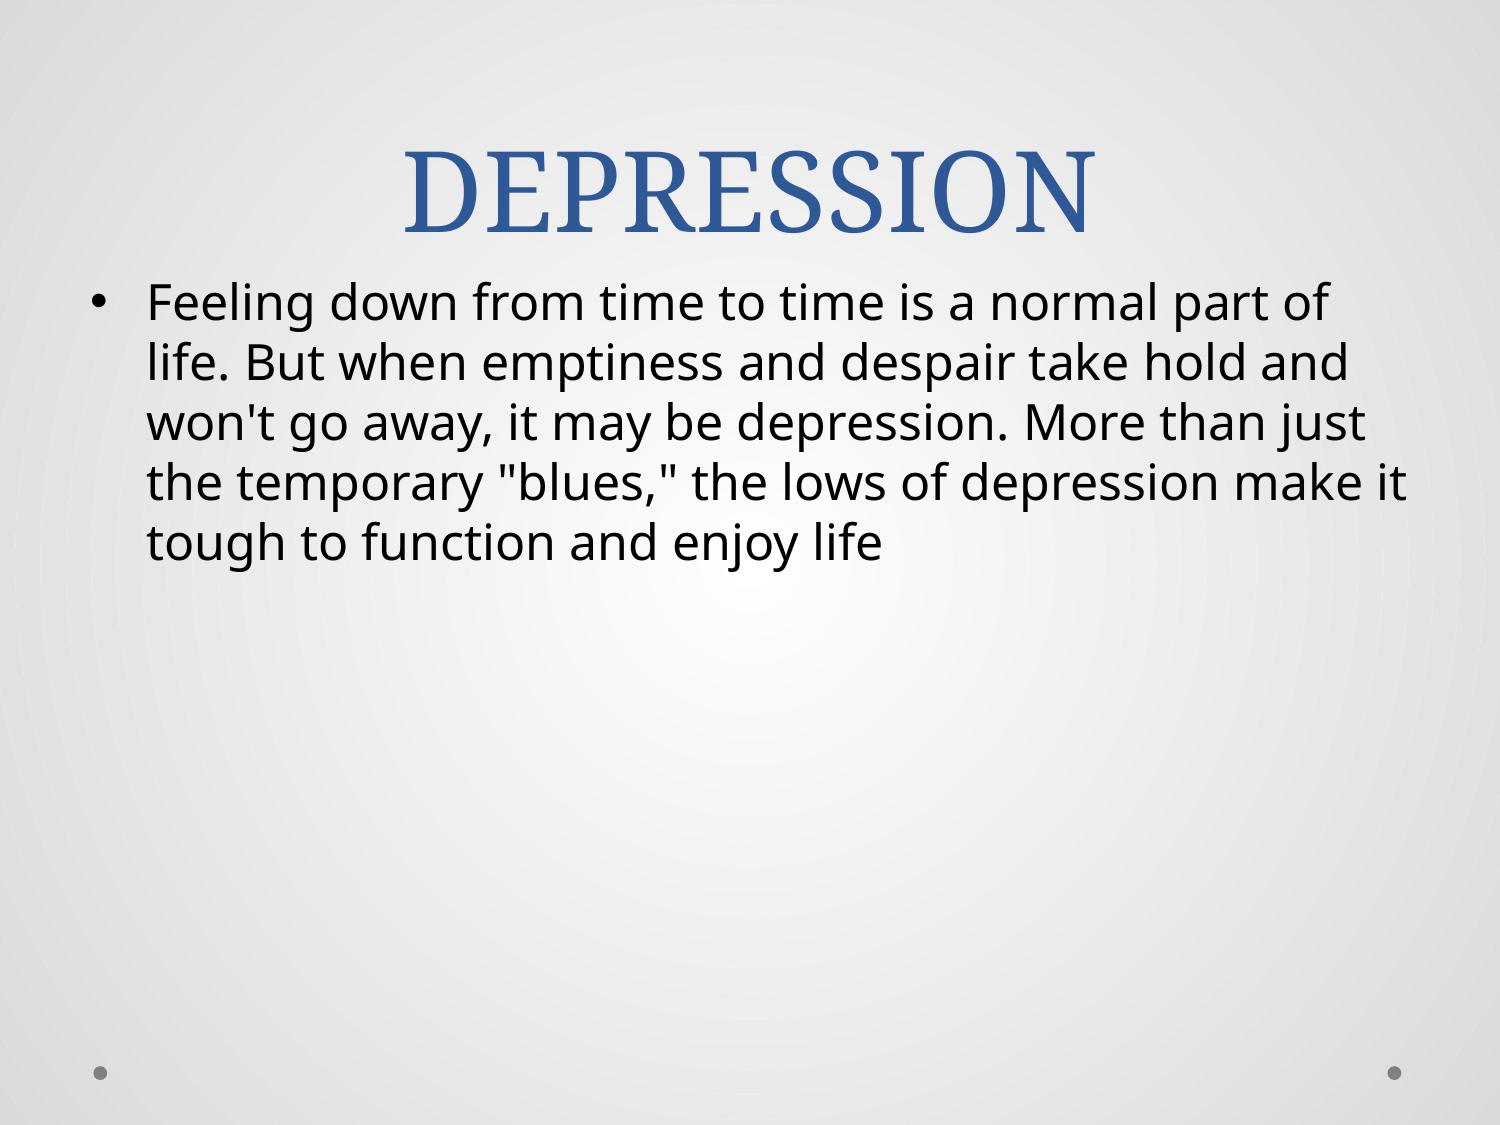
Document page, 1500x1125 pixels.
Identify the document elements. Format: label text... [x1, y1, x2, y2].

title DEPRESSION [75, 0, 1425, 262]
list Feeling down from time to time is a normal part of life. But when emptiness and despair take hold and won't go away, it may be depression. More than just the temporary "blues," the lows of depression make it tough to function and enjoy life [75, 262, 1425, 1005]
